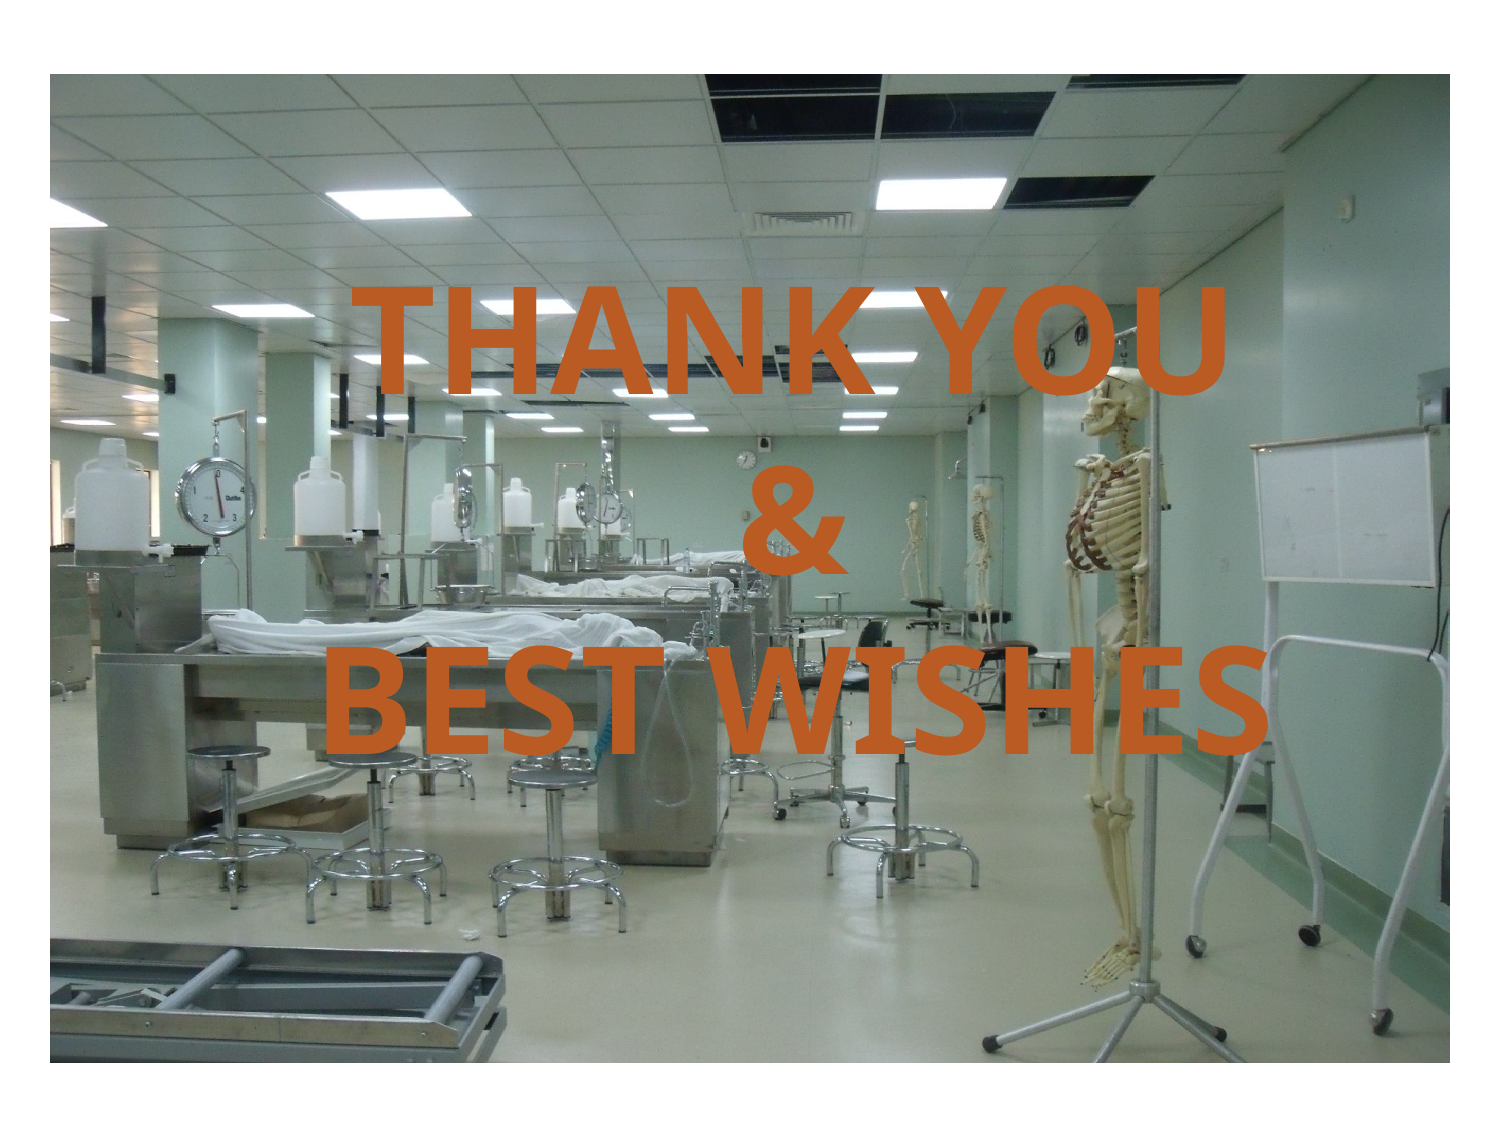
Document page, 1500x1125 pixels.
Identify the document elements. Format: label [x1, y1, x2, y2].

picture [49, 74, 1451, 1063]
